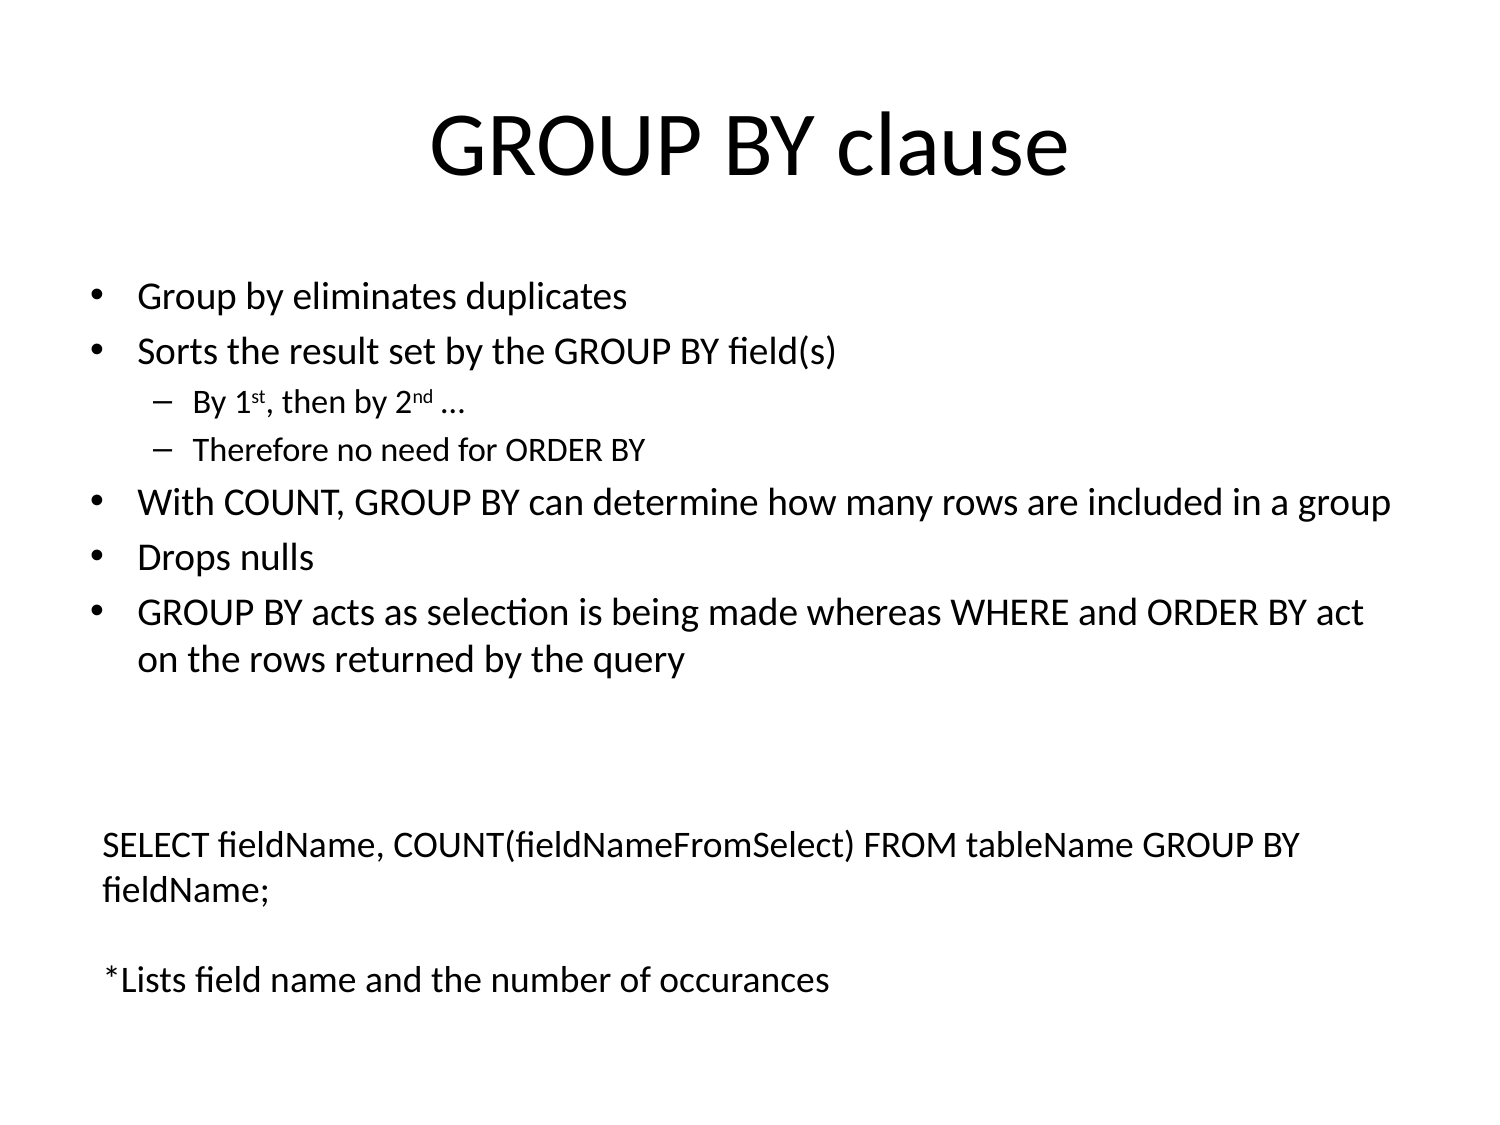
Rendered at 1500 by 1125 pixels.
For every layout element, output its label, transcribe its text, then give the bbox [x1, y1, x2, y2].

text_box SELECT fieldName, COUNT(fieldNameFromSelect) FROM tableName GROUP BY fieldName; *Lists field name and the number of occurances [87, 812, 1413, 1008]
list Group by eliminates duplicates Sorts the result set by the GROUP BY field(s) By 1st, then by 2nd … Therefore no need for ORDER BY With COUNT, GROUP BY can determine how many rows are included in a group Drops nulls GROUP BY acts as selection is being made whereas WHERE and ORDER BY act on the rows returned by the query [75, 262, 1425, 738]
title GROUP BY clause [75, 45, 1425, 233]
